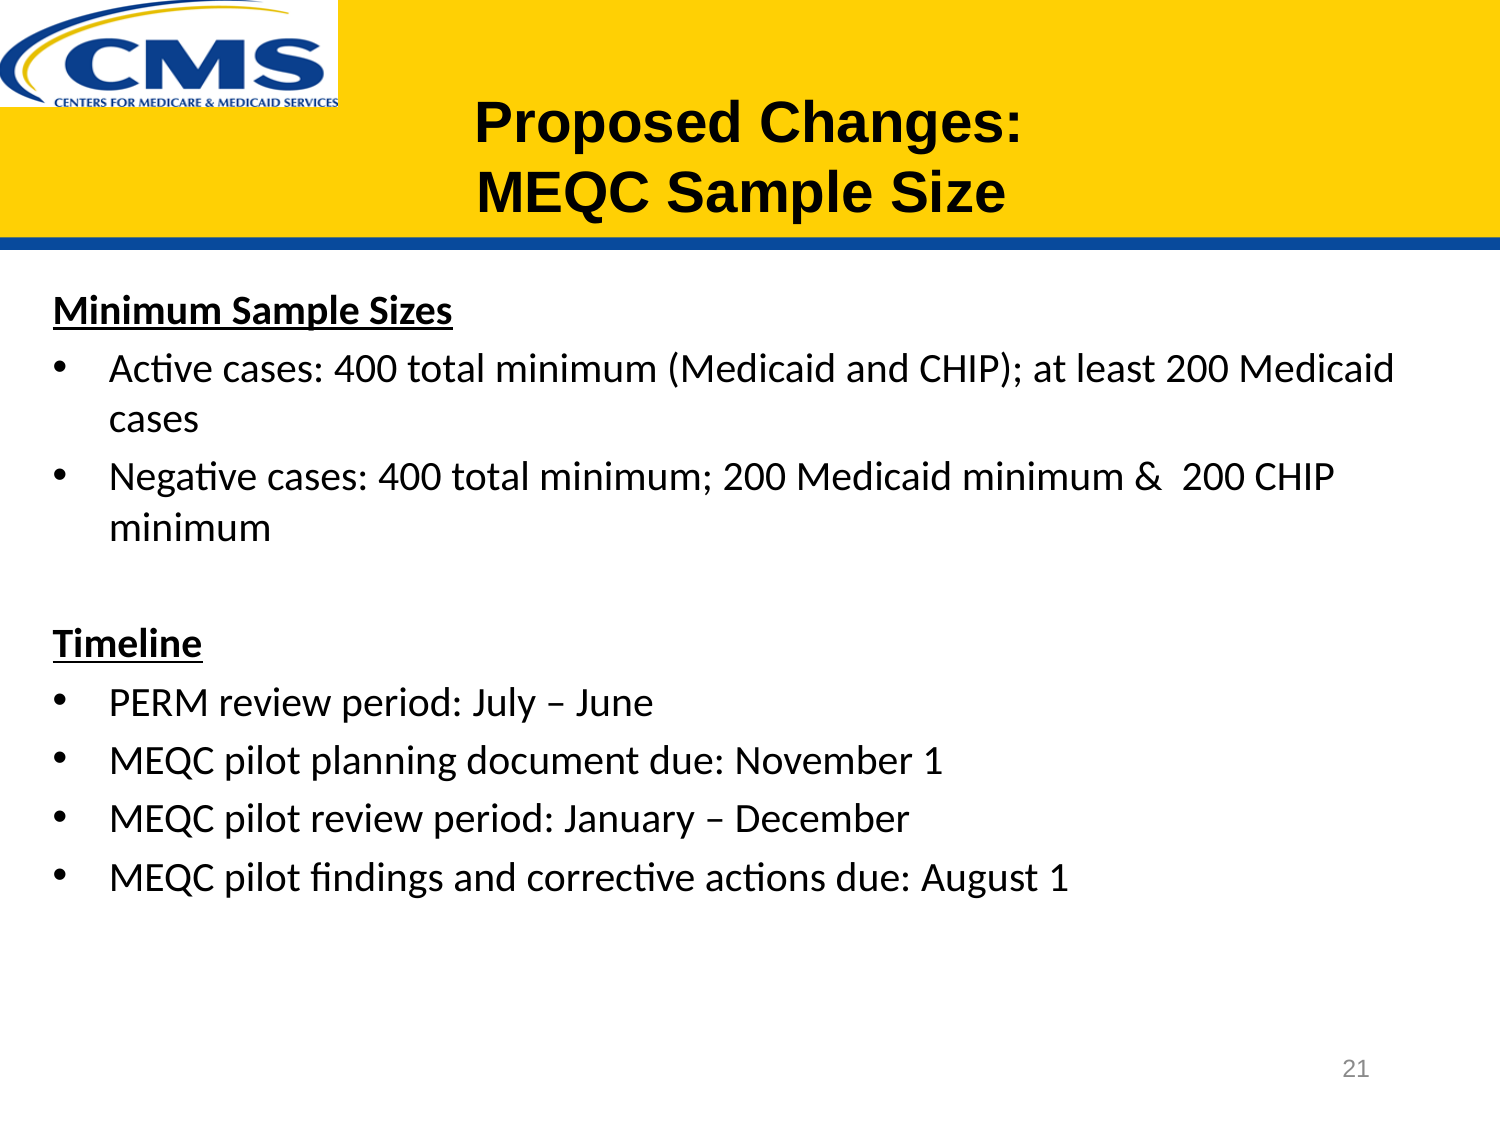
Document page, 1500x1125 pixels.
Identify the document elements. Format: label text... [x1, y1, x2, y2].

title Proposed Changes: MEQC Sample Size [0, 0, 1500, 238]
list Minimum Sample Sizes Active cases: 400 total minimum (Medicaid and CHIP); at least 200 Medicaid cases Negative cases: 400 total minimum; 200 Medicaid minimum & 200 CHIP minimum Timeline PERM review period: July – June MEQC pilot planning document due: November 1 MEQC pilot review period: January – December MEQC pilot findings and corrective actions due: August 1 [37, 275, 1438, 1075]
picture [0, 0, 338, 108]
slide_number 21 [1275, 1037, 1438, 1098]
